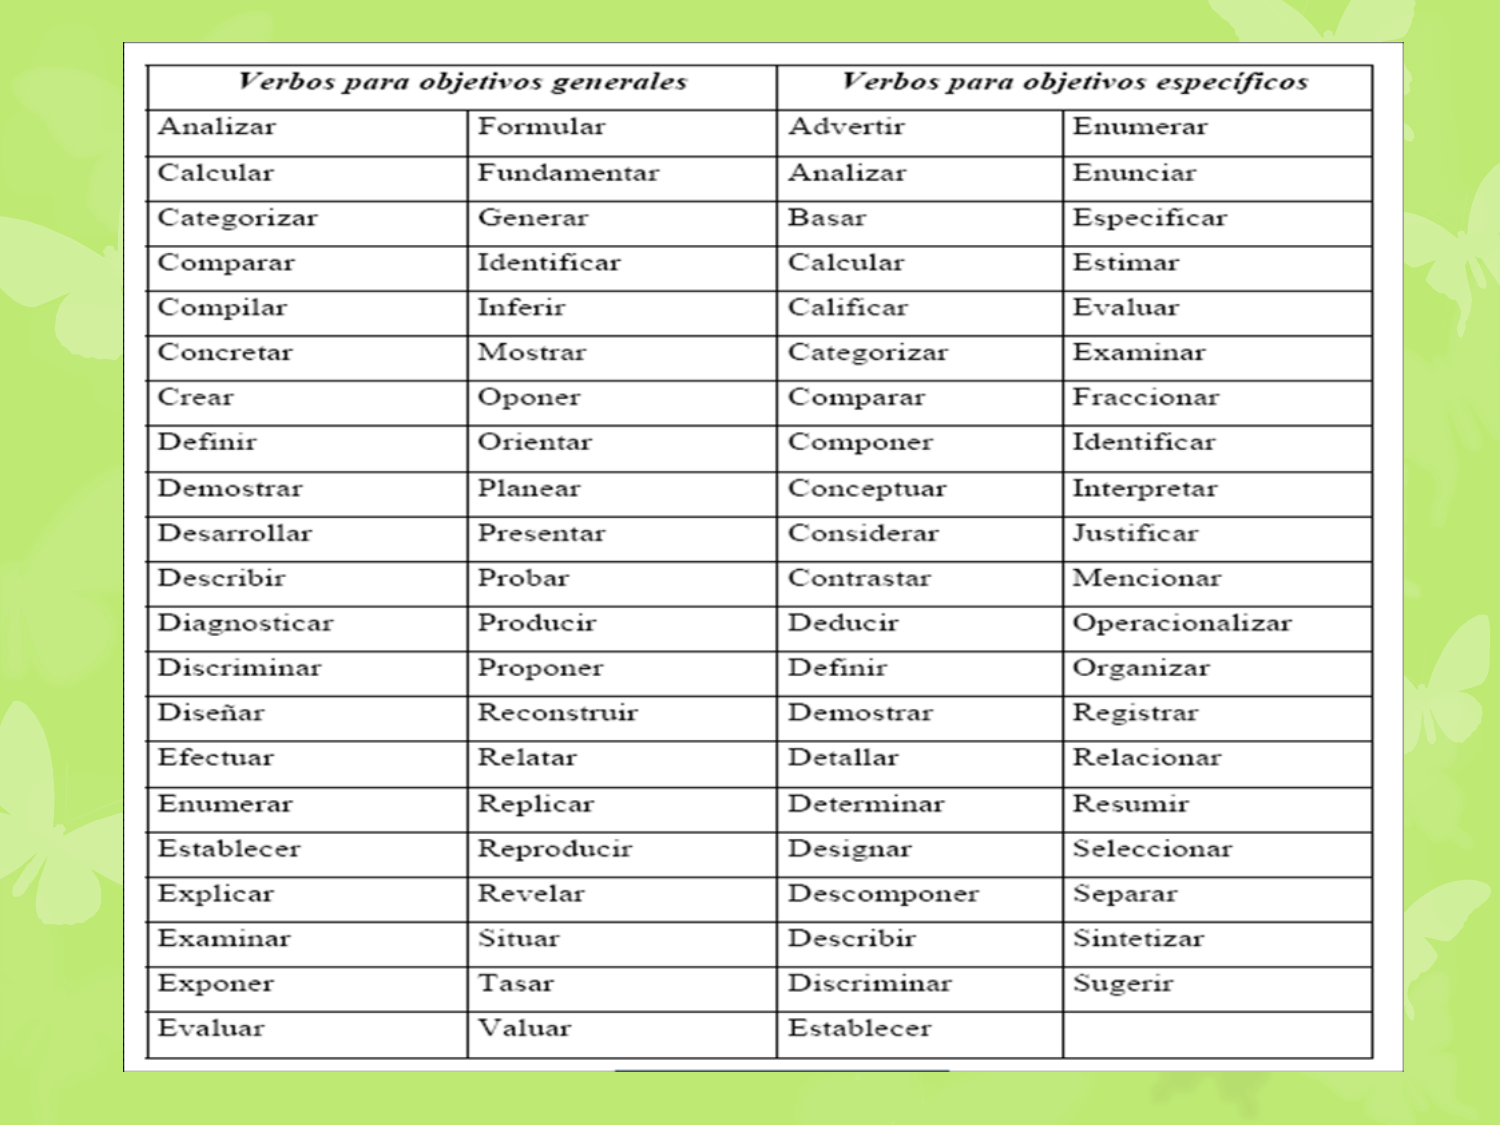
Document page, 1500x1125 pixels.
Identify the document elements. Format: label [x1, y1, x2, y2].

picture [123, 42, 1405, 1073]
